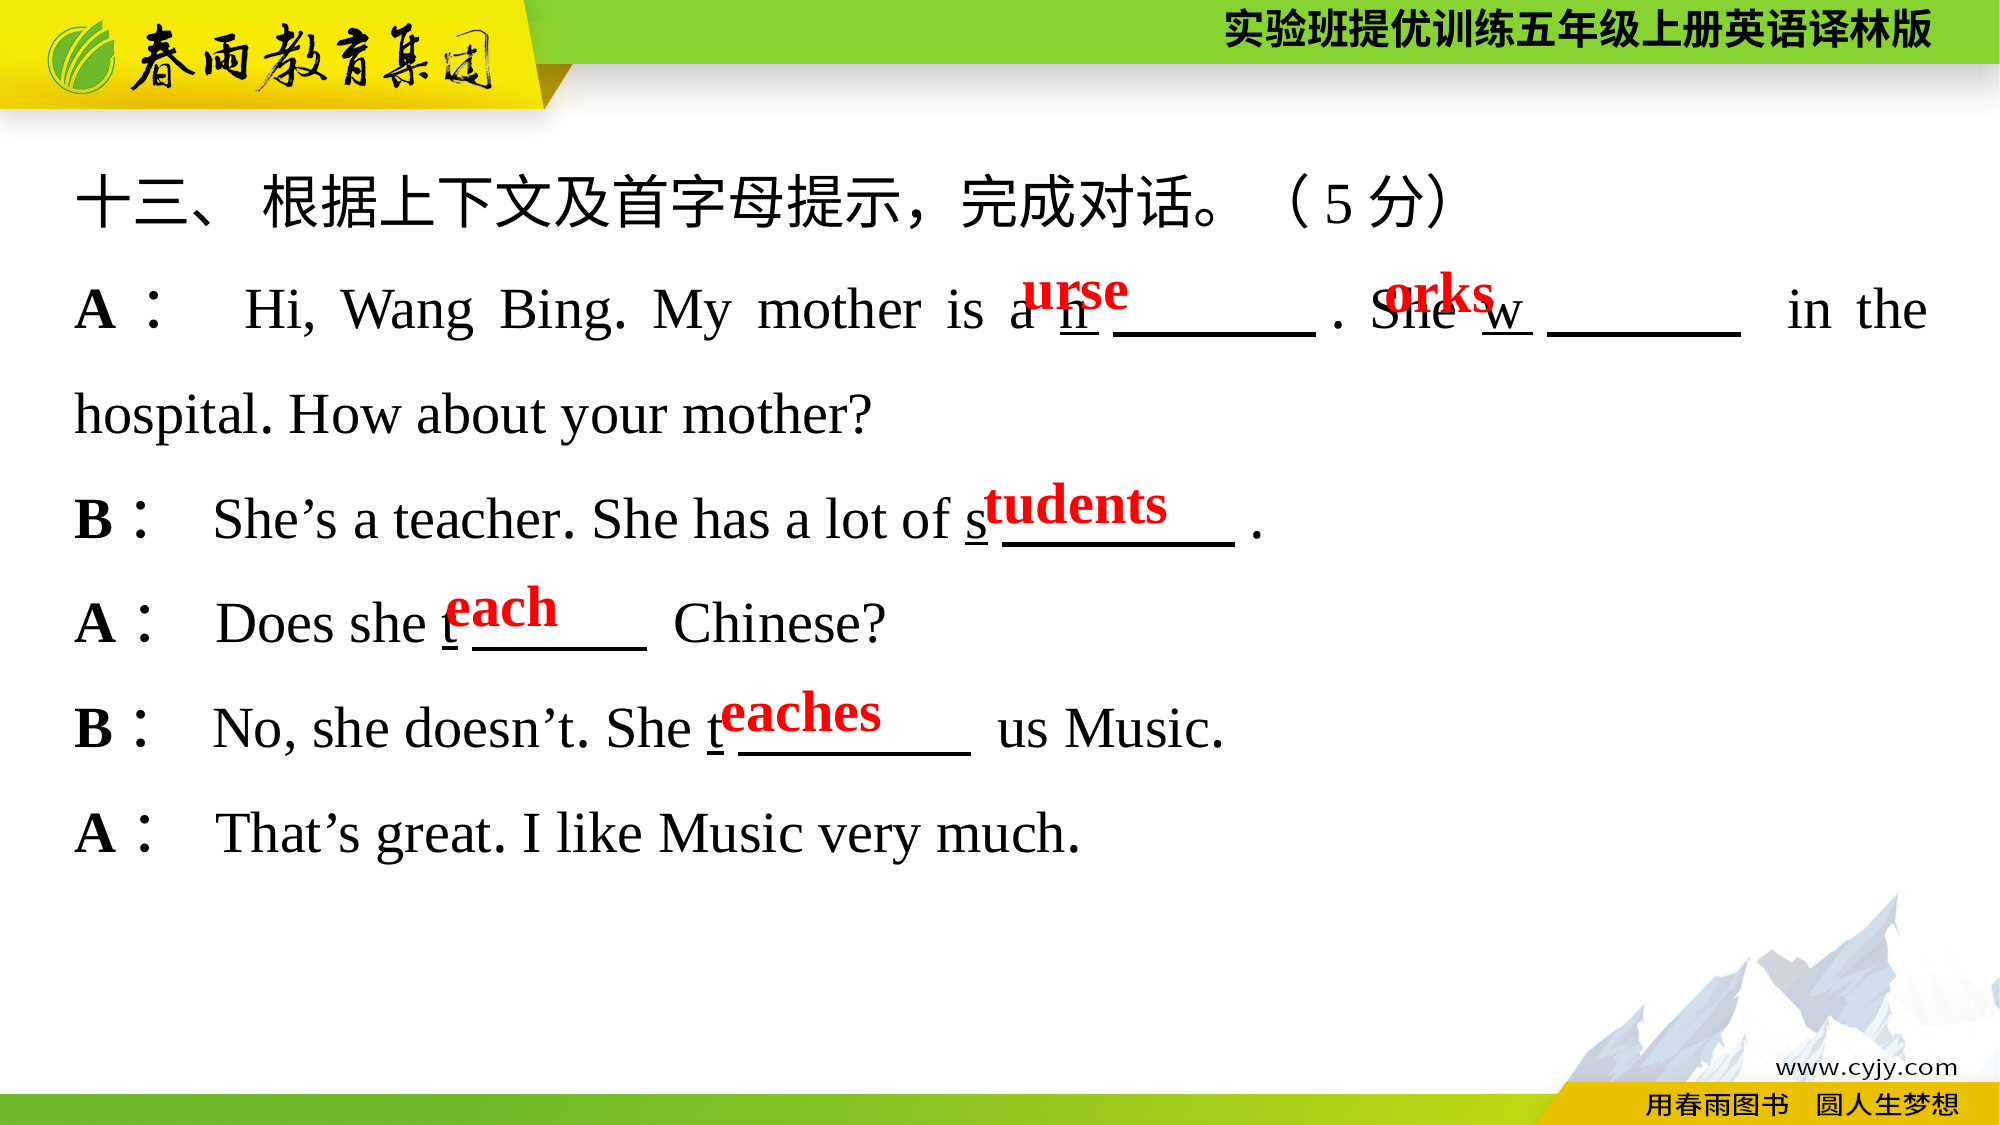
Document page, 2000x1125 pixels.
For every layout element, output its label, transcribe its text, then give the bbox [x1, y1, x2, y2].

text_box eaches [705, 666, 898, 751]
text_box orks [1369, 246, 1510, 332]
text_box tudents [969, 458, 1184, 543]
picture [0, 0, 2000, 1125]
text_box urse [1008, 243, 1145, 329]
text_box each [430, 561, 574, 646]
list 十三、 根据上下文及首字母提示，完成对话。（5分） A： Hi, Wang Bing. My mother is a n . She w in the hospital. How about your mother? B： She’s a teacher. She has a lot of s . A： Does she t Chinese? B： No, she doesn’t. She t us Music. A： That’s great. I like Music very much. [59, 122, 1944, 880]
